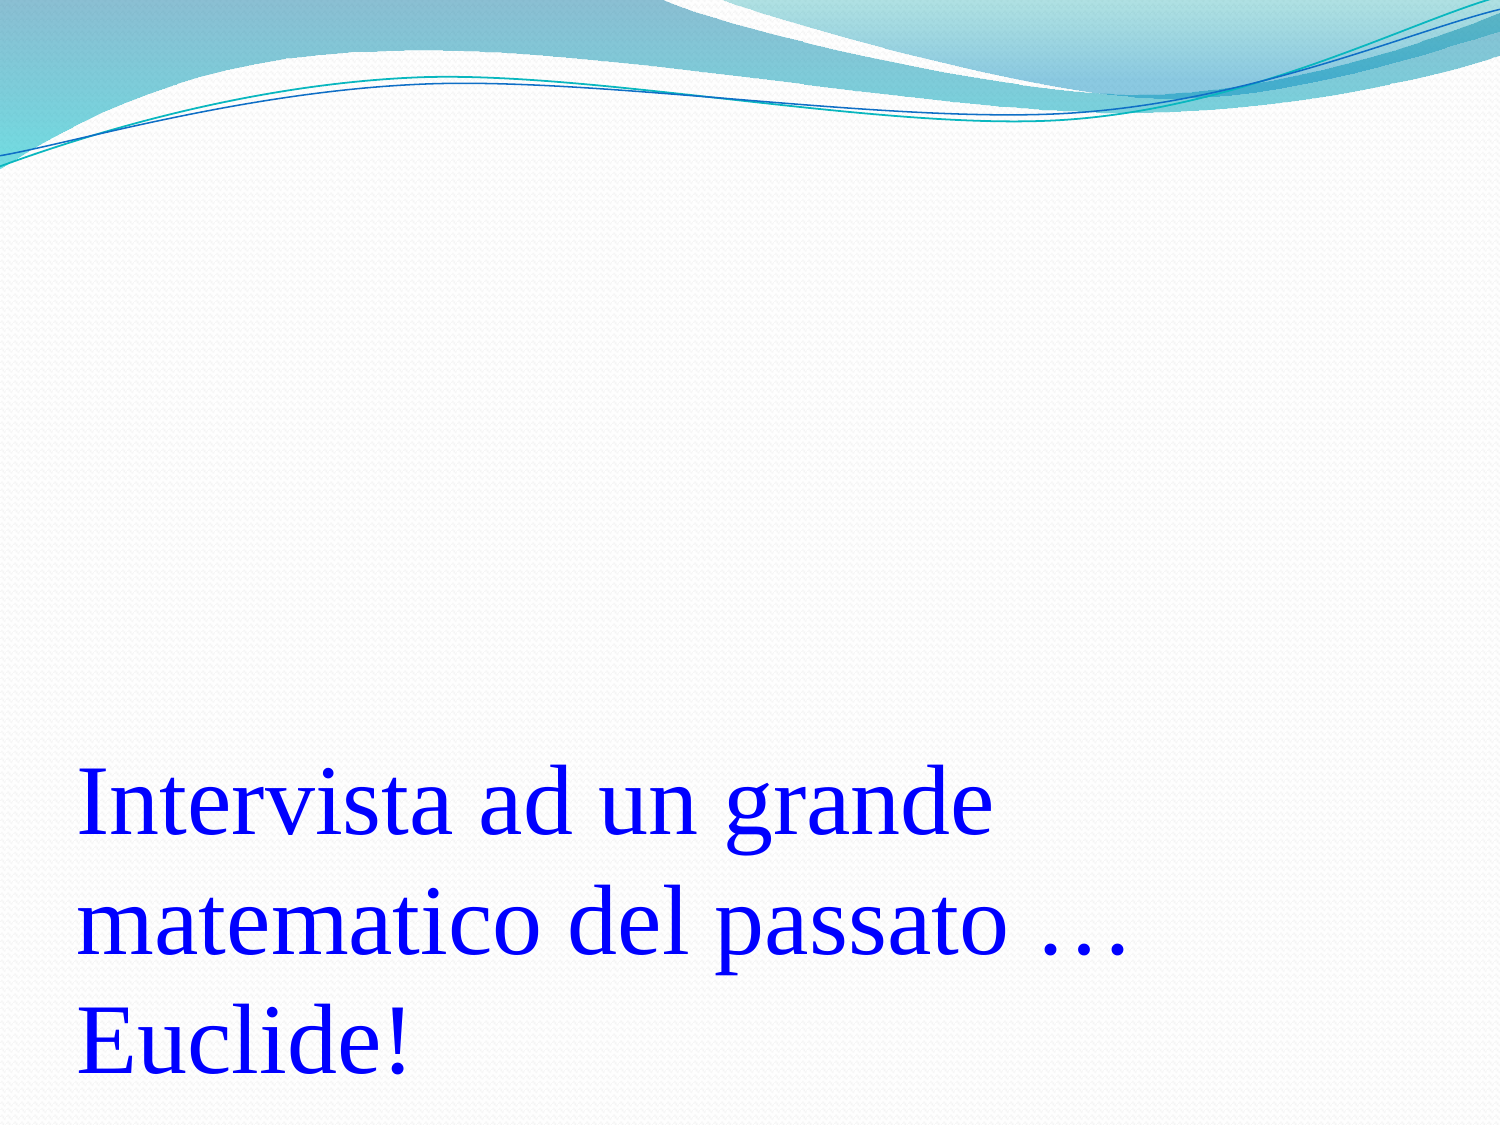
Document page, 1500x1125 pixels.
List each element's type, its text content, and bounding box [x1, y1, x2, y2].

title Intervista ad un grande matematico del passato … Euclide! [76, 45, 1425, 1094]
